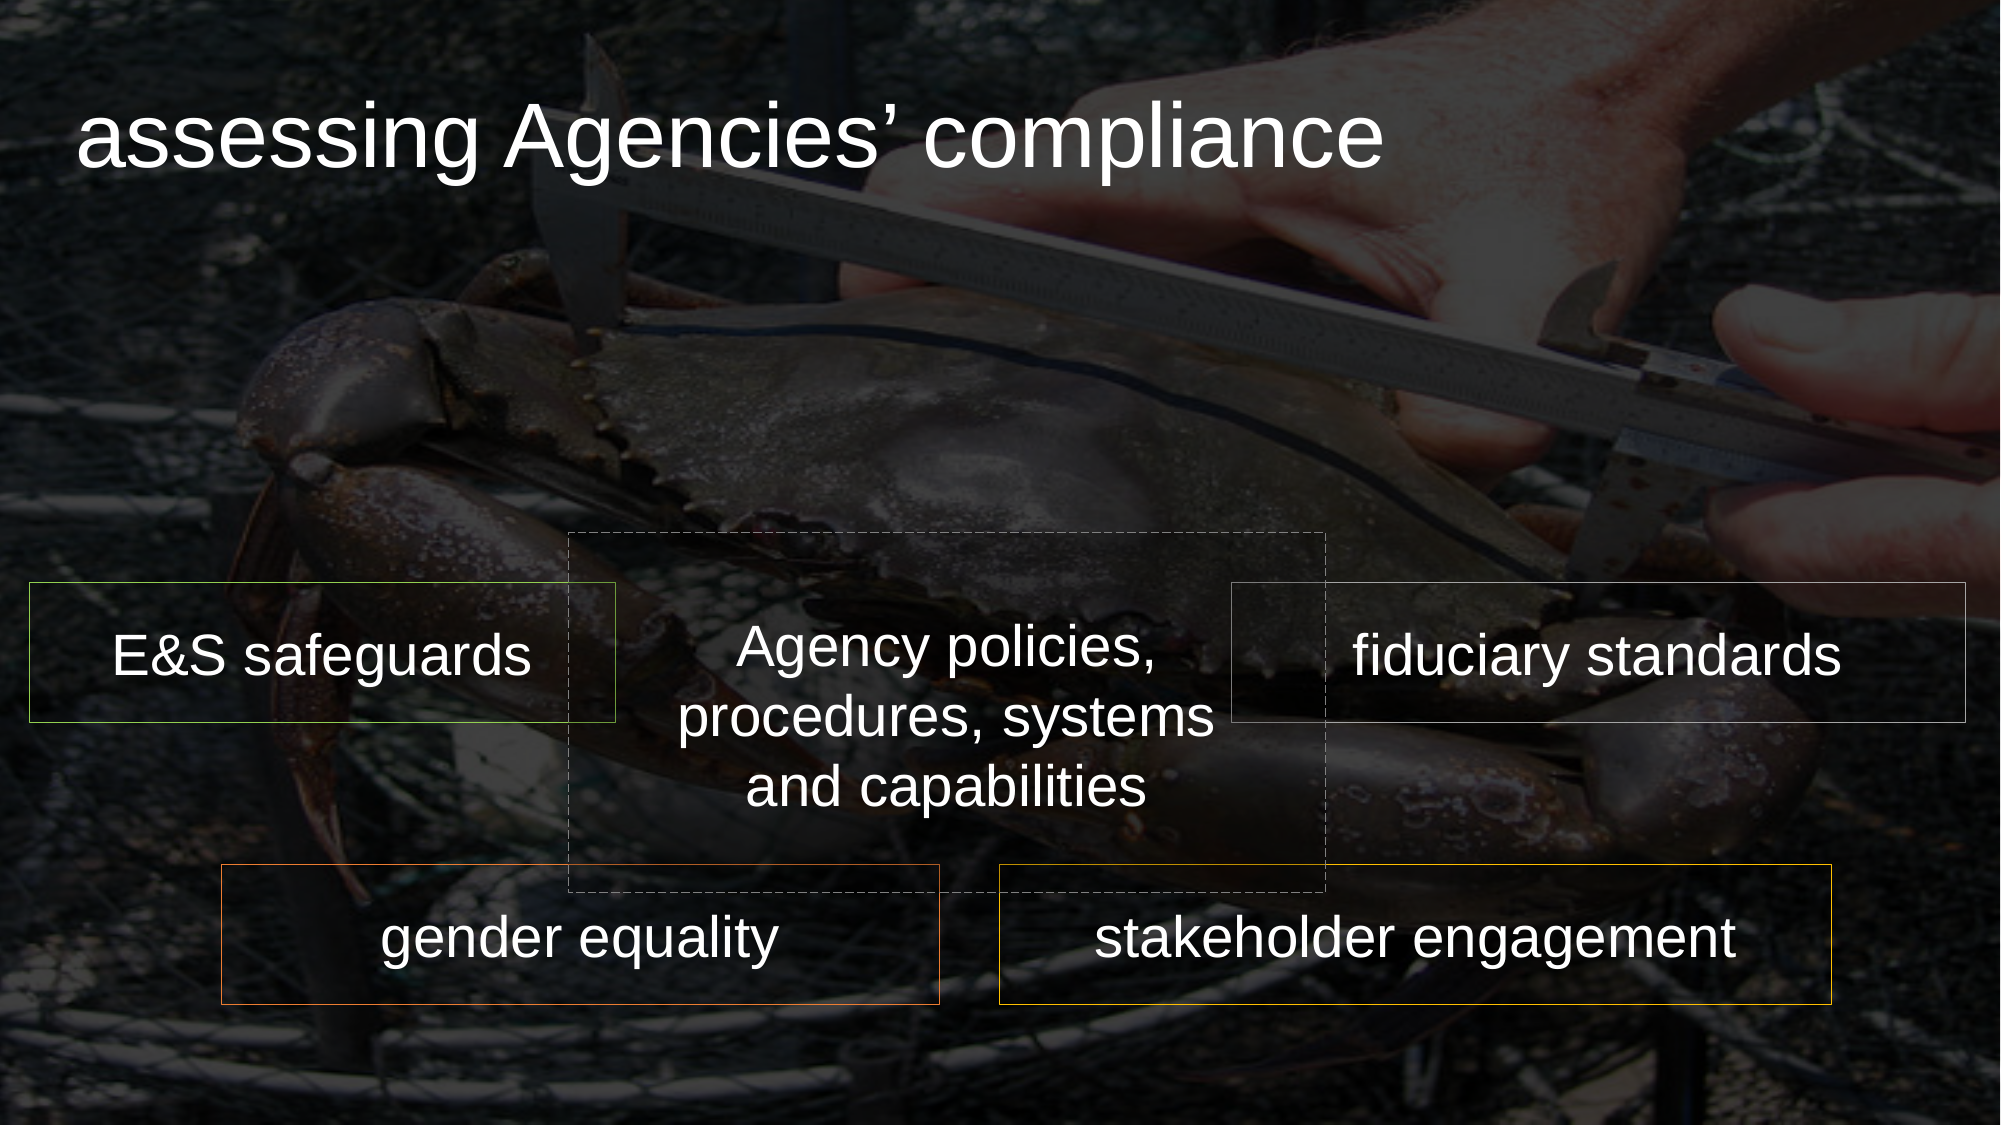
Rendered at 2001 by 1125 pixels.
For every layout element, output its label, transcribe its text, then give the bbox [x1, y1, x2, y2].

text_box stakeholder engagement [999, 864, 1832, 1005]
text_box Agency policies, procedures, systems and capabilities [568, 532, 1326, 893]
text_box E&S safeguards [29, 582, 568, 723]
title assessing Agencies’ compliance [0, 0, 2000, 276]
text_box fiduciary standards [1326, 582, 1966, 723]
text_box [0, 276, 2000, 1125]
text_box gender equality [221, 864, 940, 1005]
